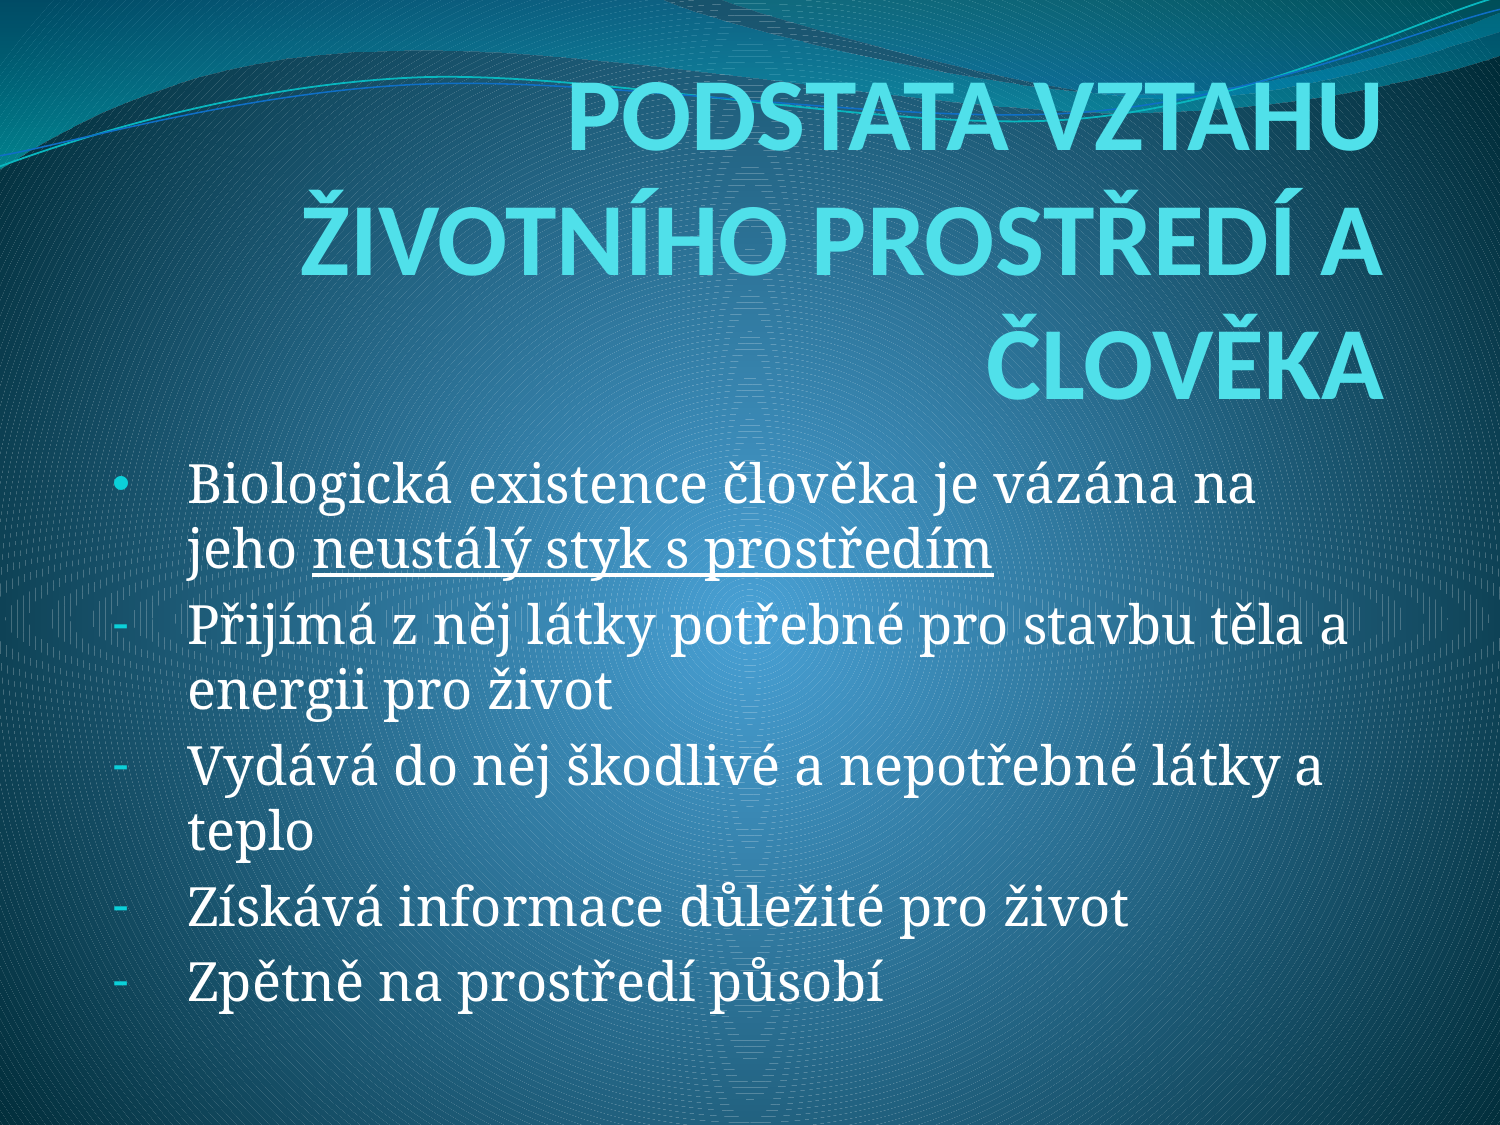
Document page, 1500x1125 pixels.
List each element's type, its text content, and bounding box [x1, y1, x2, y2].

title PODSTATA VZTAHU ŽIVOTNÍHO PROSTŘEDÍ A ČLOVĚKA [112, 42, 1388, 290]
subtitle Biologická existence člověka je vázána na jeho neustálý styk s prostředím Přijímá z něj látky potřebné pro stavbu těla a energii pro život Vydává do něj škodlivé a nepotřebné látky a teplo Získává informace důležité pro život Zpětně na prostředí působí [112, 290, 1388, 1071]
